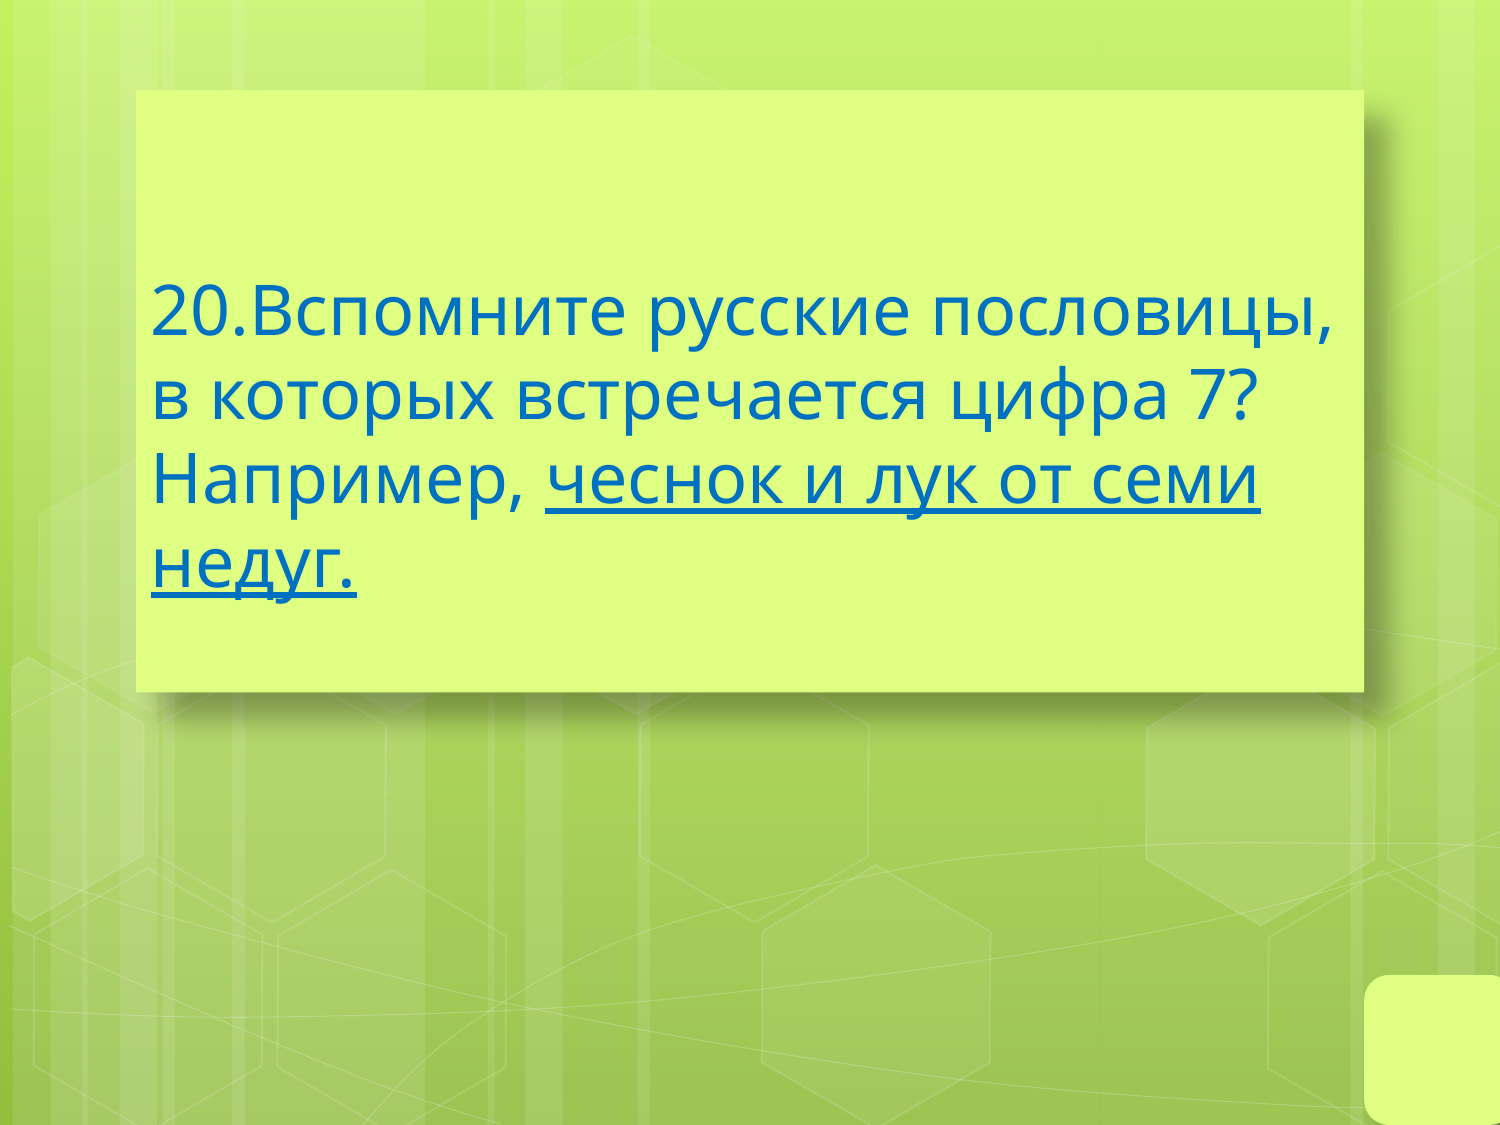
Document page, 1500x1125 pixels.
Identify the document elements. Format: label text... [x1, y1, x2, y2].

text_box [1362, 973, 1500, 1125]
title 20.Вспомните русские пословицы, в которых встречается цифра 7? Например, чеснок и лук от семи недуг. [135, 90, 1365, 693]
